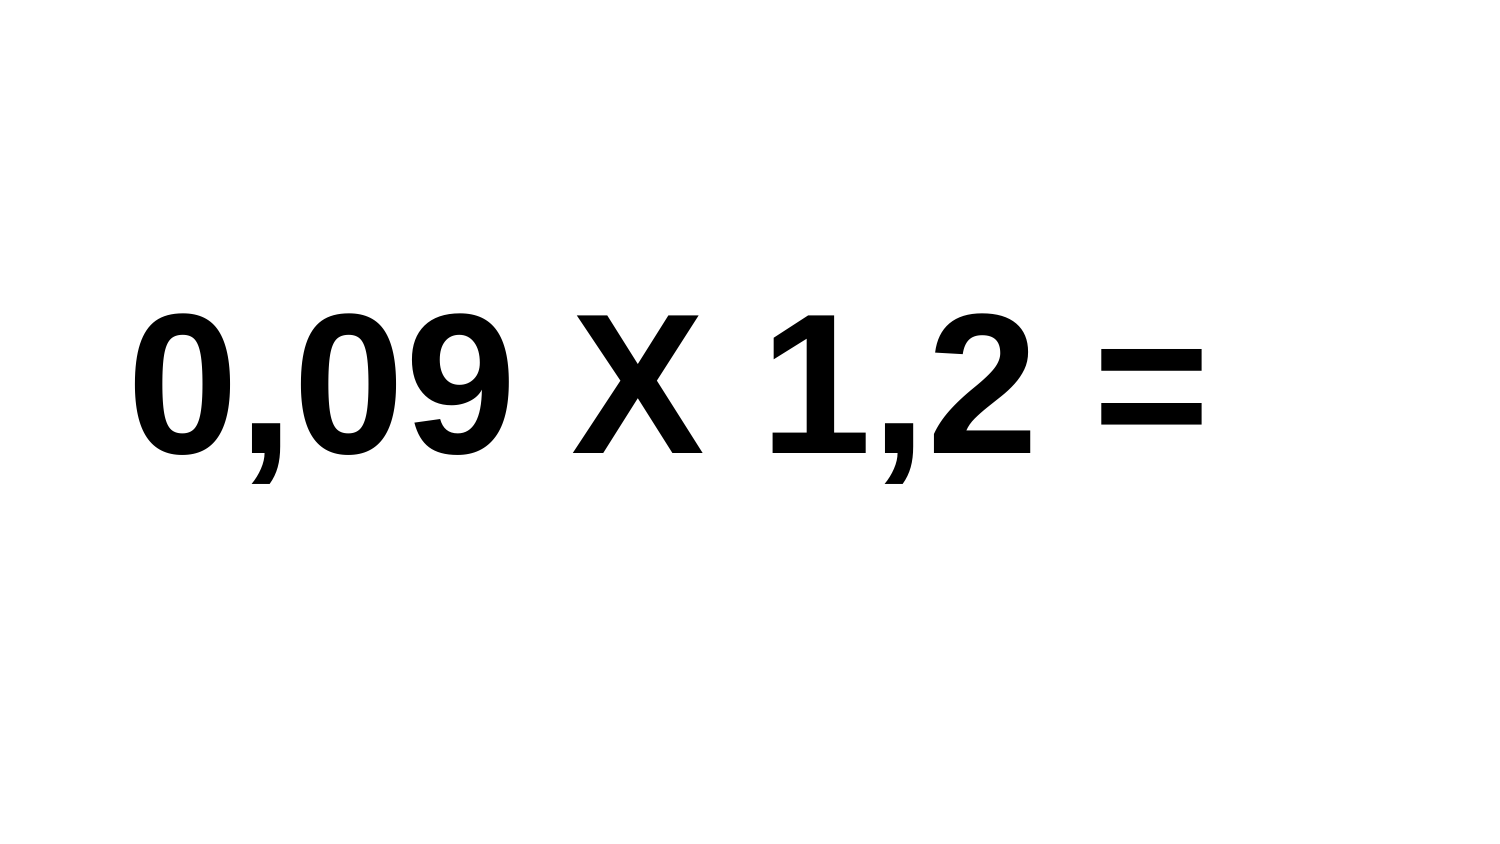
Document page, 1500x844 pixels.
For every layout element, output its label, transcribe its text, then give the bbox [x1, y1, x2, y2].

text_box 0,09 X 1,2 = [112, 318, 1388, 509]
